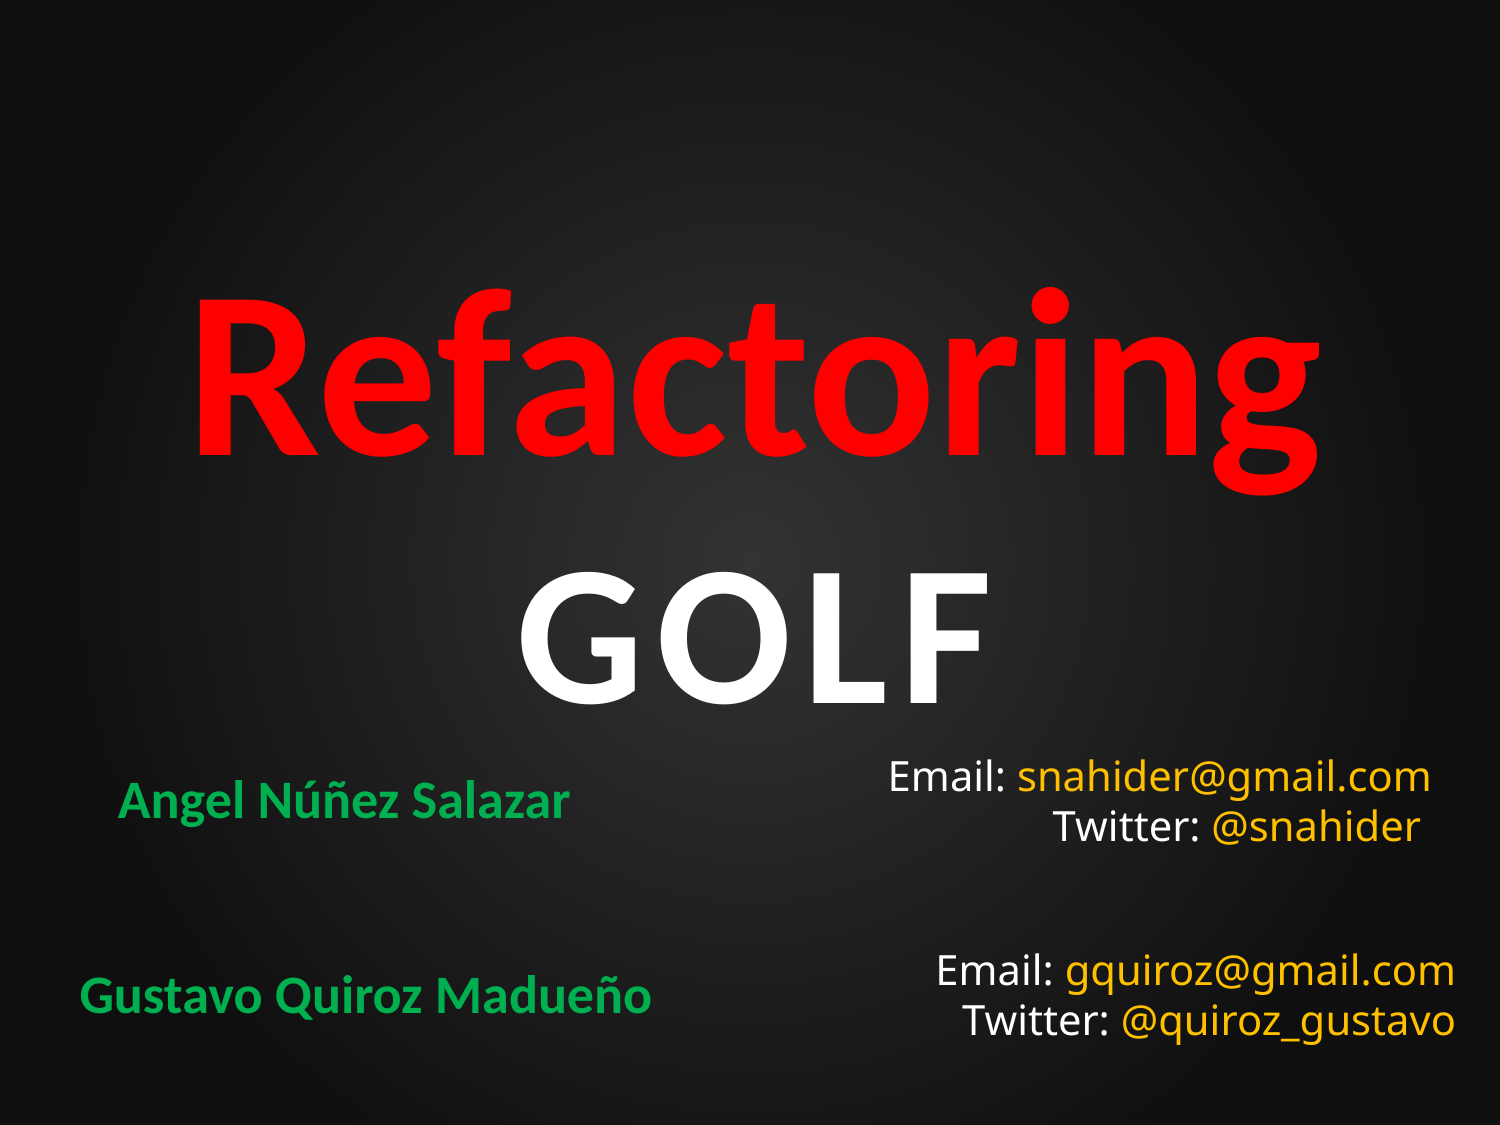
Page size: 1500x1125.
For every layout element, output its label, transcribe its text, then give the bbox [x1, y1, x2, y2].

title Refactoring GOLF [116, 349, 1393, 610]
text_box Email: gquiroz@gmail.com Twitter: @quiroz_gustavo [633, 936, 1472, 1052]
text_box Gustavo Quiroz Madueño [53, 951, 633, 1037]
text_box Email: snahider@gmail.com Twitter: @snahider [609, 741, 1447, 857]
text_box Angel Núñez Salazar [80, 757, 609, 842]
picture [0, 0, 1500, 1125]
